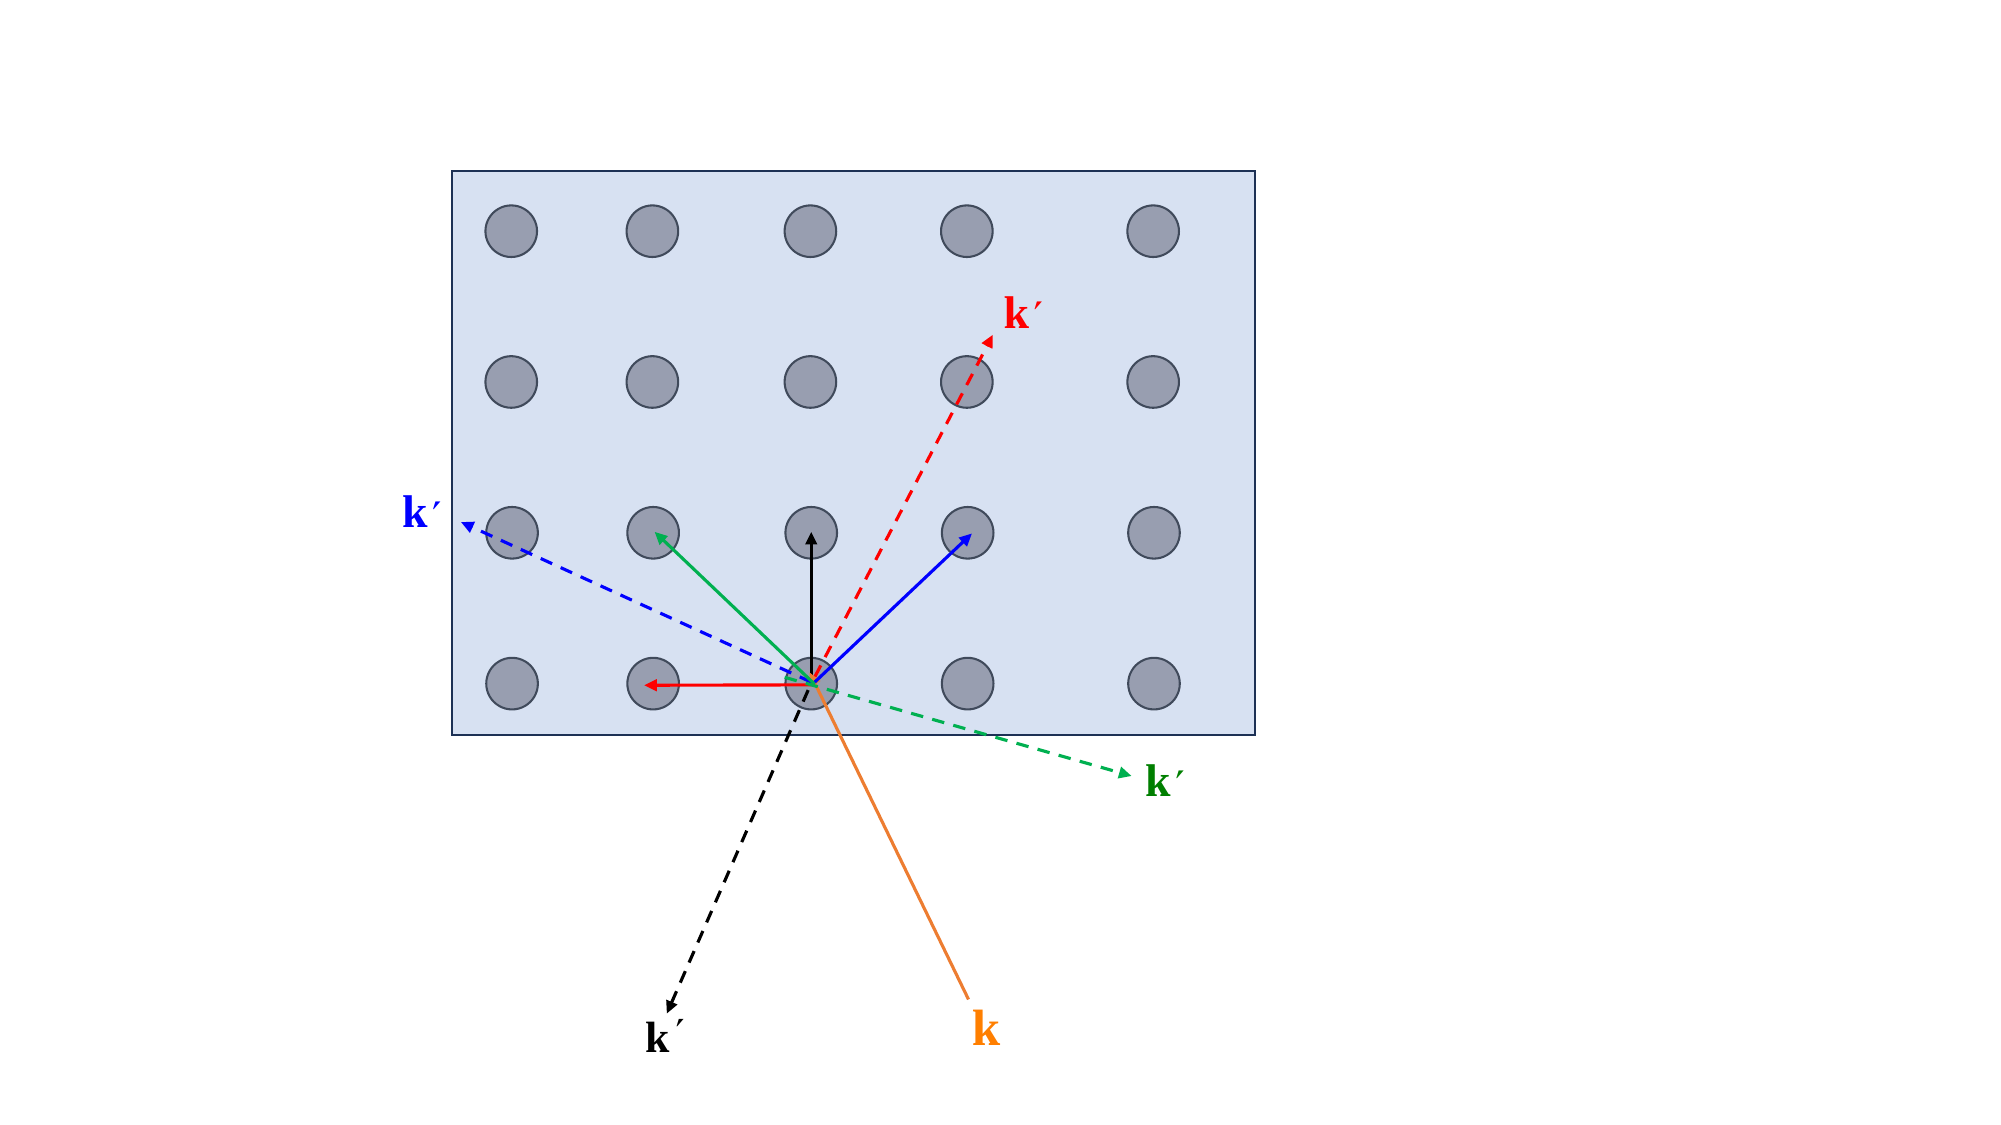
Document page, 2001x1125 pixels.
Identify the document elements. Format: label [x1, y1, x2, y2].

text_box [809, 776, 969, 1000]
text_box [1001, 292, 1044, 333]
text_box [815, 533, 972, 677]
text_box [966, 1001, 1011, 1053]
text_box [666, 690, 809, 1014]
text_box [654, 531, 815, 684]
text_box [639, 1012, 688, 1060]
text_box [399, 492, 442, 532]
text_box [461, 522, 812, 683]
text_box [451, 170, 1256, 736]
text_box [814, 334, 993, 677]
text_box [1142, 761, 1185, 801]
text_box [784, 677, 1132, 776]
